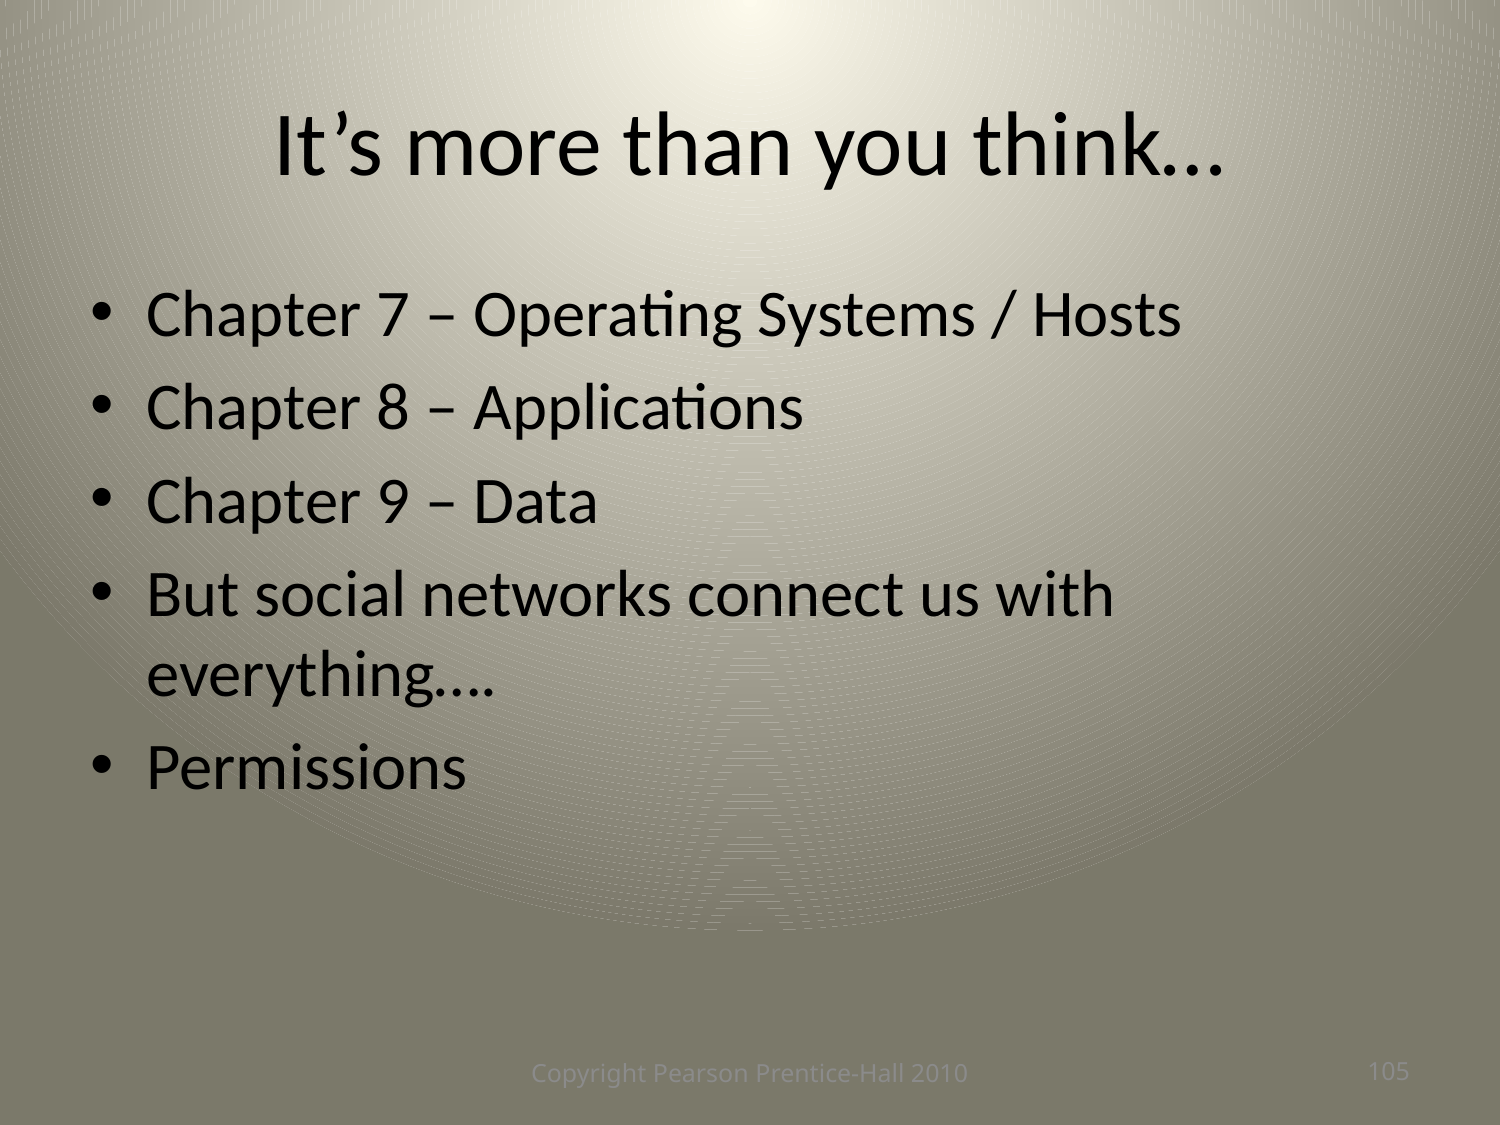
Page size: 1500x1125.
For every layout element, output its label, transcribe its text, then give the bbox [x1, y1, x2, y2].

title It’s more than you think… [75, 45, 1425, 233]
footer Copyright Pearson Prentice-Hall 2010 [512, 1042, 988, 1103]
slide_number 105 [1074, 1042, 1425, 1103]
list Chapter 7 – Operating Systems / Hosts Chapter 8 – Applications Chapter 9 – Data But social networks connect us with everything…. Permissions [75, 262, 1425, 1005]
